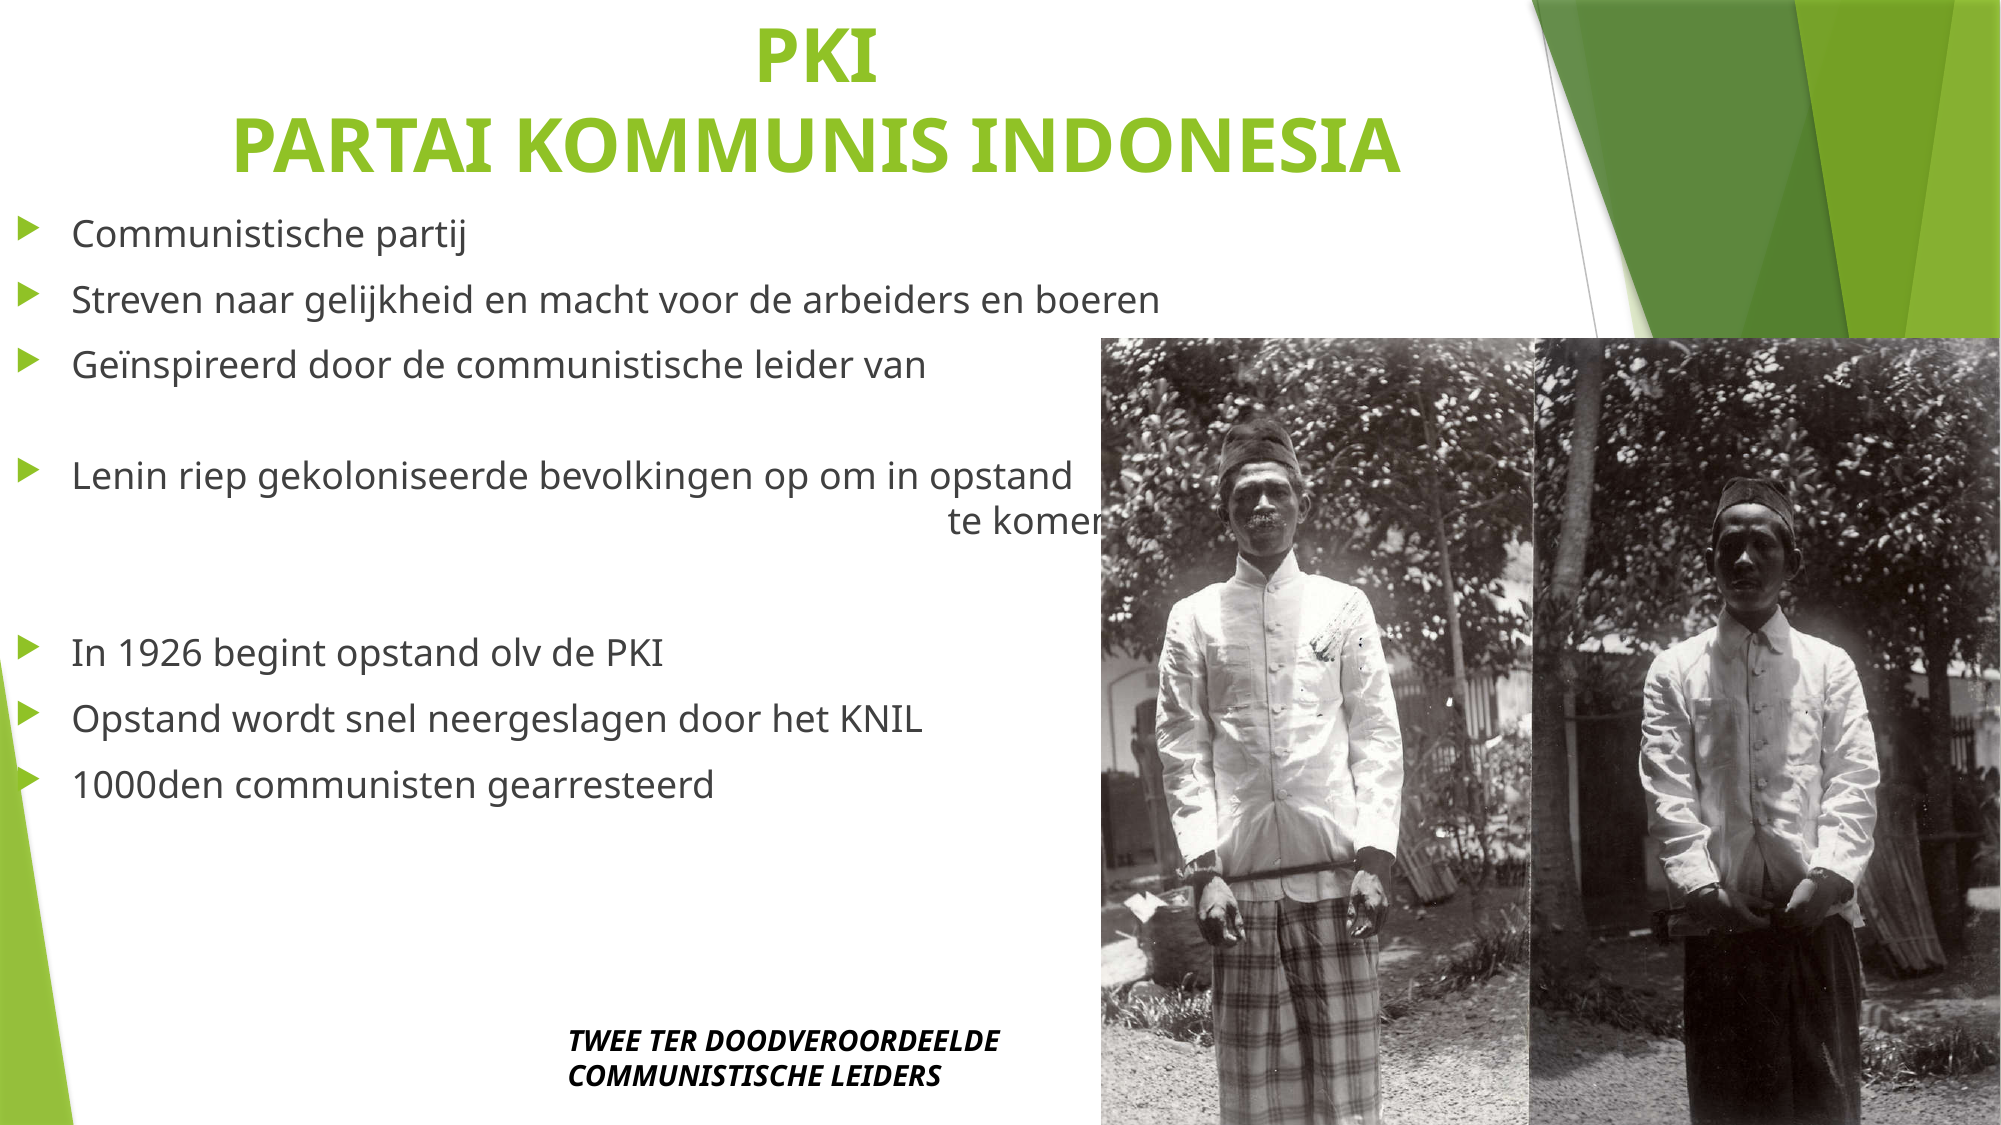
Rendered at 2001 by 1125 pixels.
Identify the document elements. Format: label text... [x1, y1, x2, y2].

text_box TWEE TER DOODVEROORDEELDE COMMUNISTISCHE LEIDERS [552, 1015, 1045, 1100]
picture [1100, 337, 2000, 1125]
title PKI PARTAI KOMMUNIS INDONESIA [111, 0, 1522, 202]
list Communistische partij Streven naar gelijkheid en macht voor de arbeiders en boeren Geïnspireerd door de communistische leider van de Sovjet Unie: Lenin Lenin riep gekoloniseerde bevolkingen op om in opstand te komen tegen hun onderdrukkers In 1926 begint opstand olv de PKI Opstand wordt snel neergeslagen door het KNIL 1000den communisten gearresteerd [0, 202, 2000, 1125]
